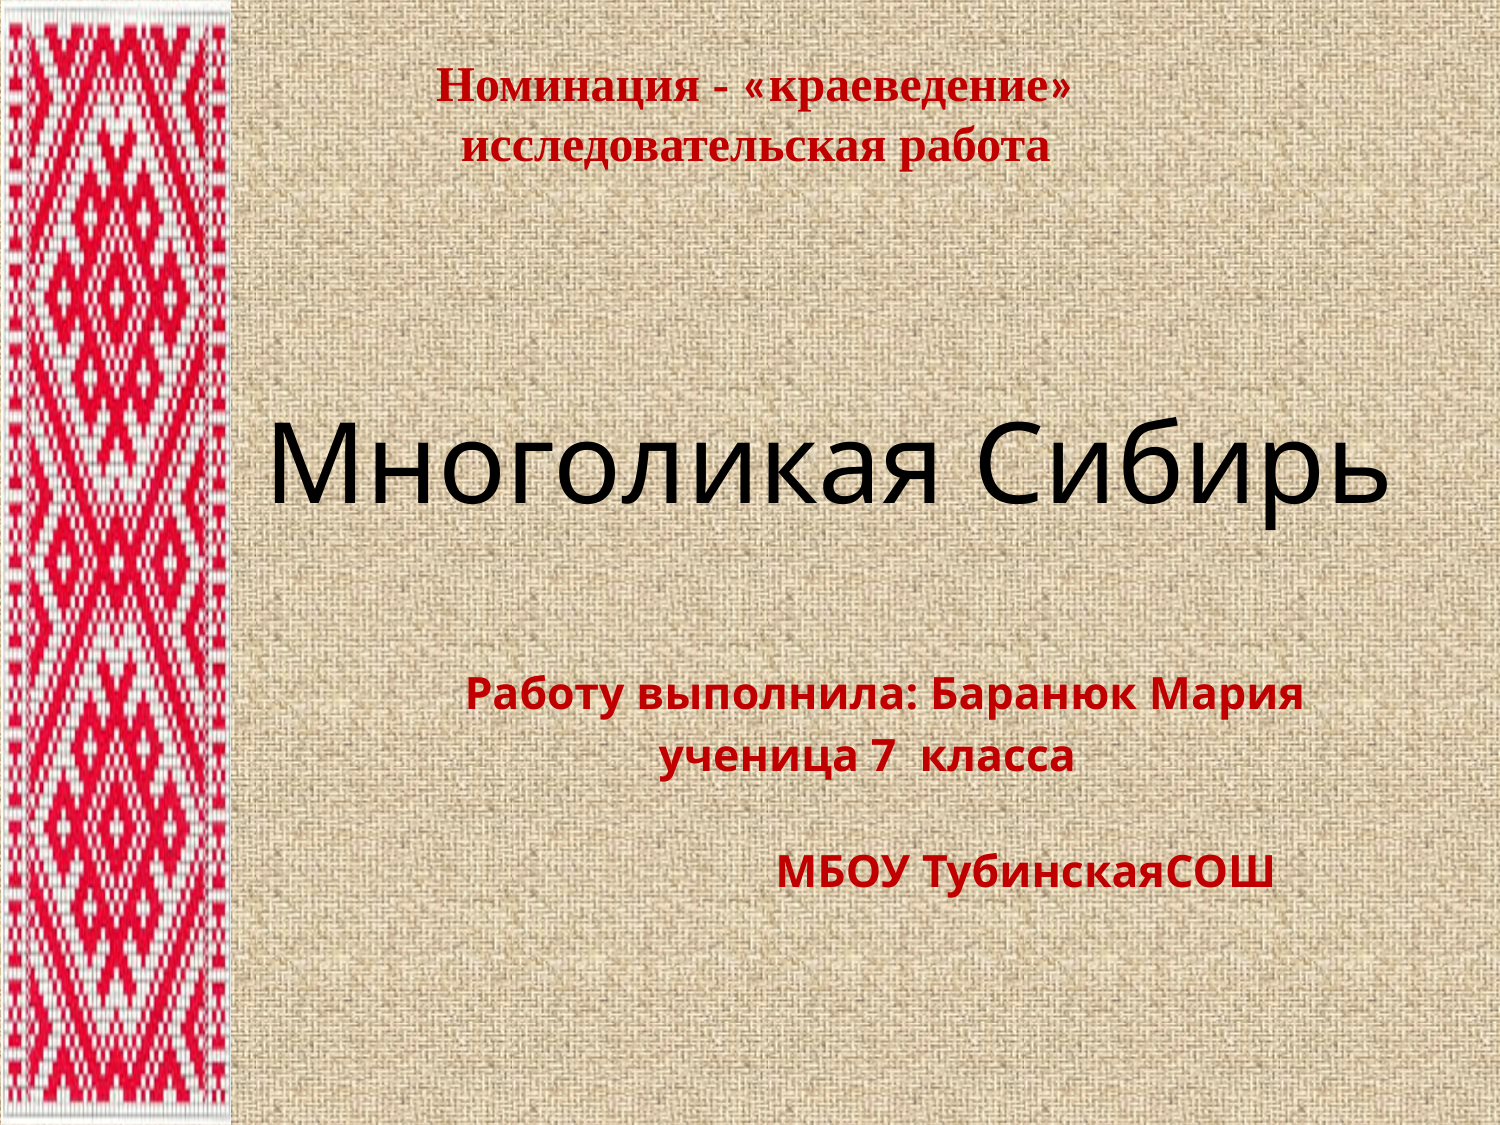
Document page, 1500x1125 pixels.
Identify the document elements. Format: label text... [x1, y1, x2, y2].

subtitle Работу выполнила: Баранюк Мария ученица 7 класса МБОУ ТубинскаяСОШ [360, 656, 1411, 945]
picture [0, 1, 678, 1123]
text_box Номинация - «краеведение» исследовательская работа [312, 43, 1199, 179]
title Многоликая Сибирь [231, 338, 1423, 580]
